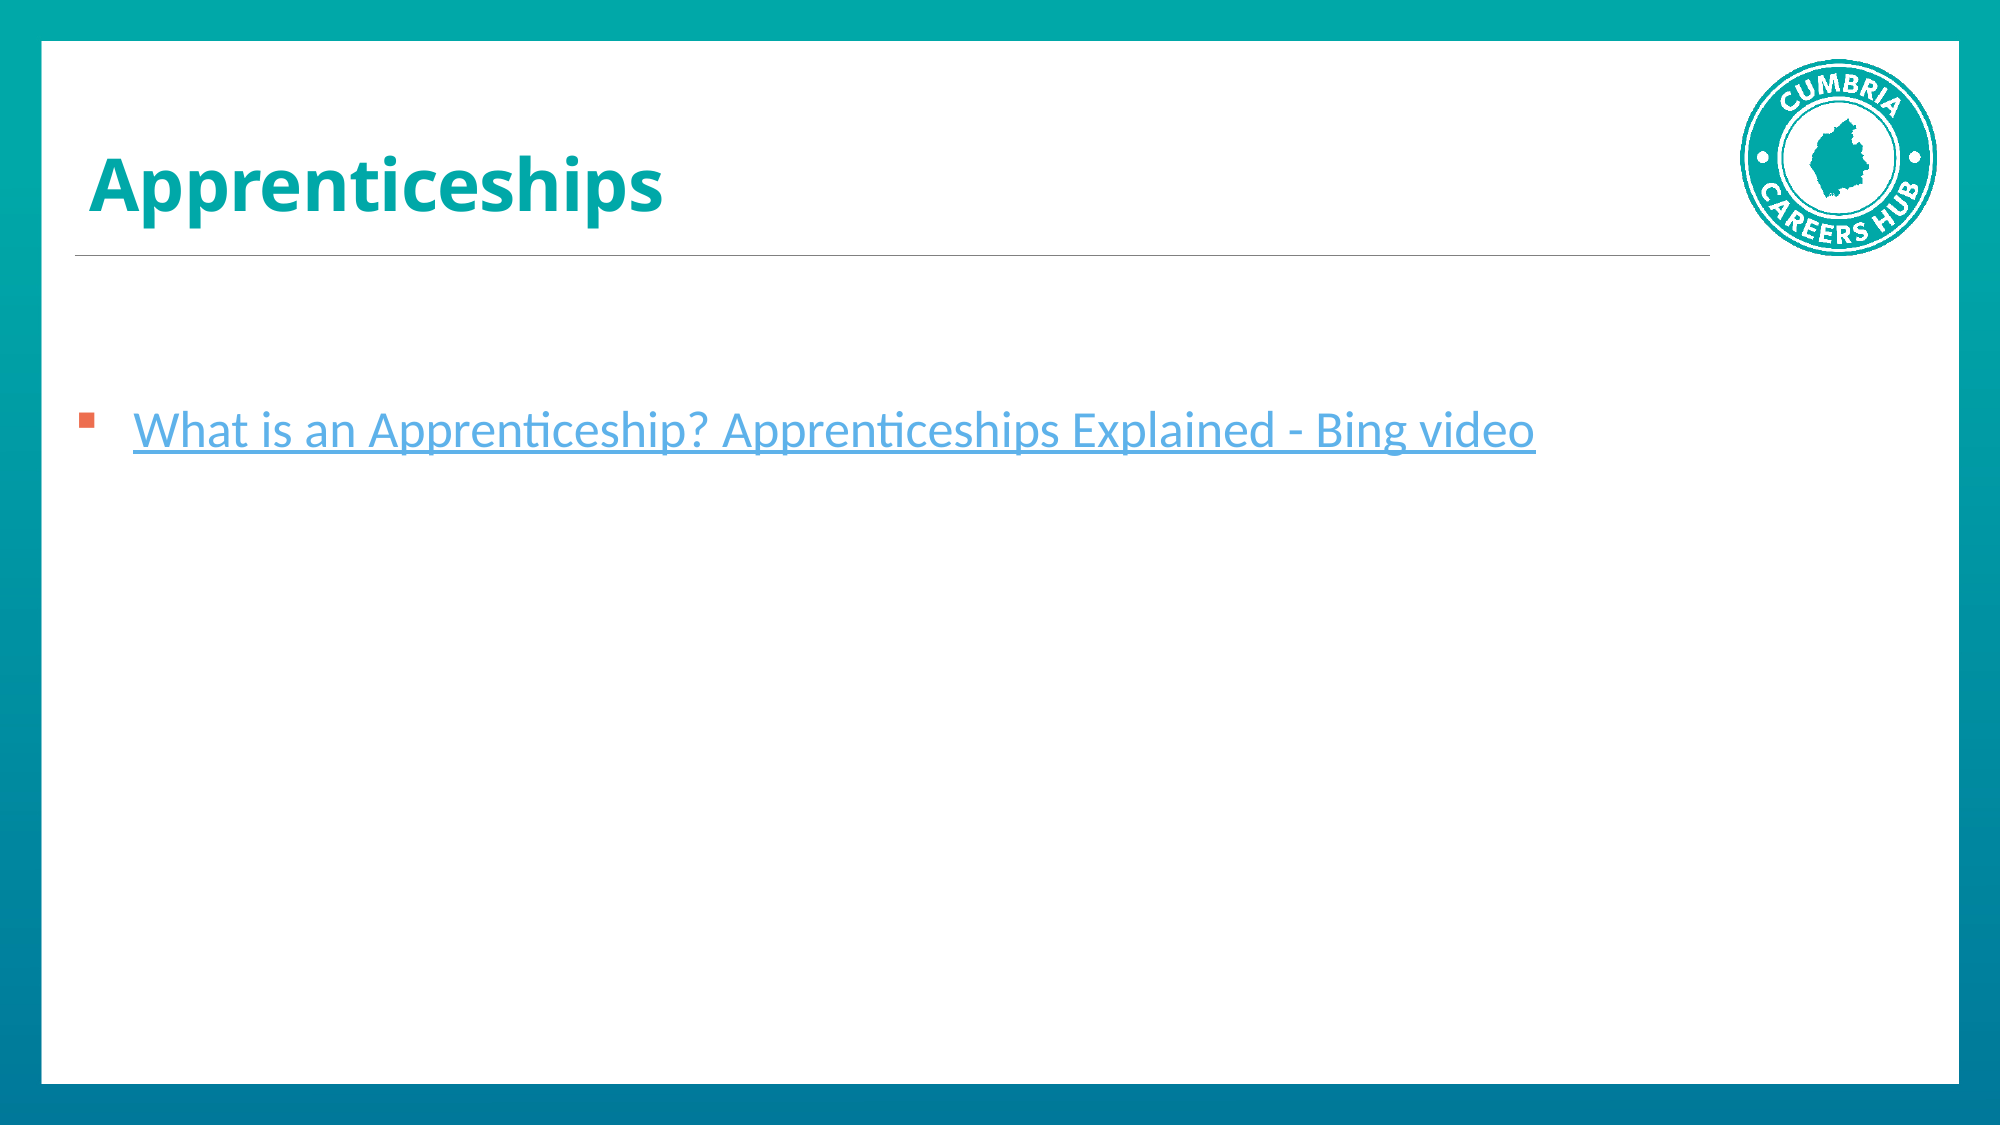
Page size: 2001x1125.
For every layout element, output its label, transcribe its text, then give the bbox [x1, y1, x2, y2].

list What is an Apprenticeship? Apprenticeships Explained - Bing video [74, 303, 1725, 1003]
picture [0, 0, 2000, 1083]
title Apprenticeships [74, 122, 1725, 256]
